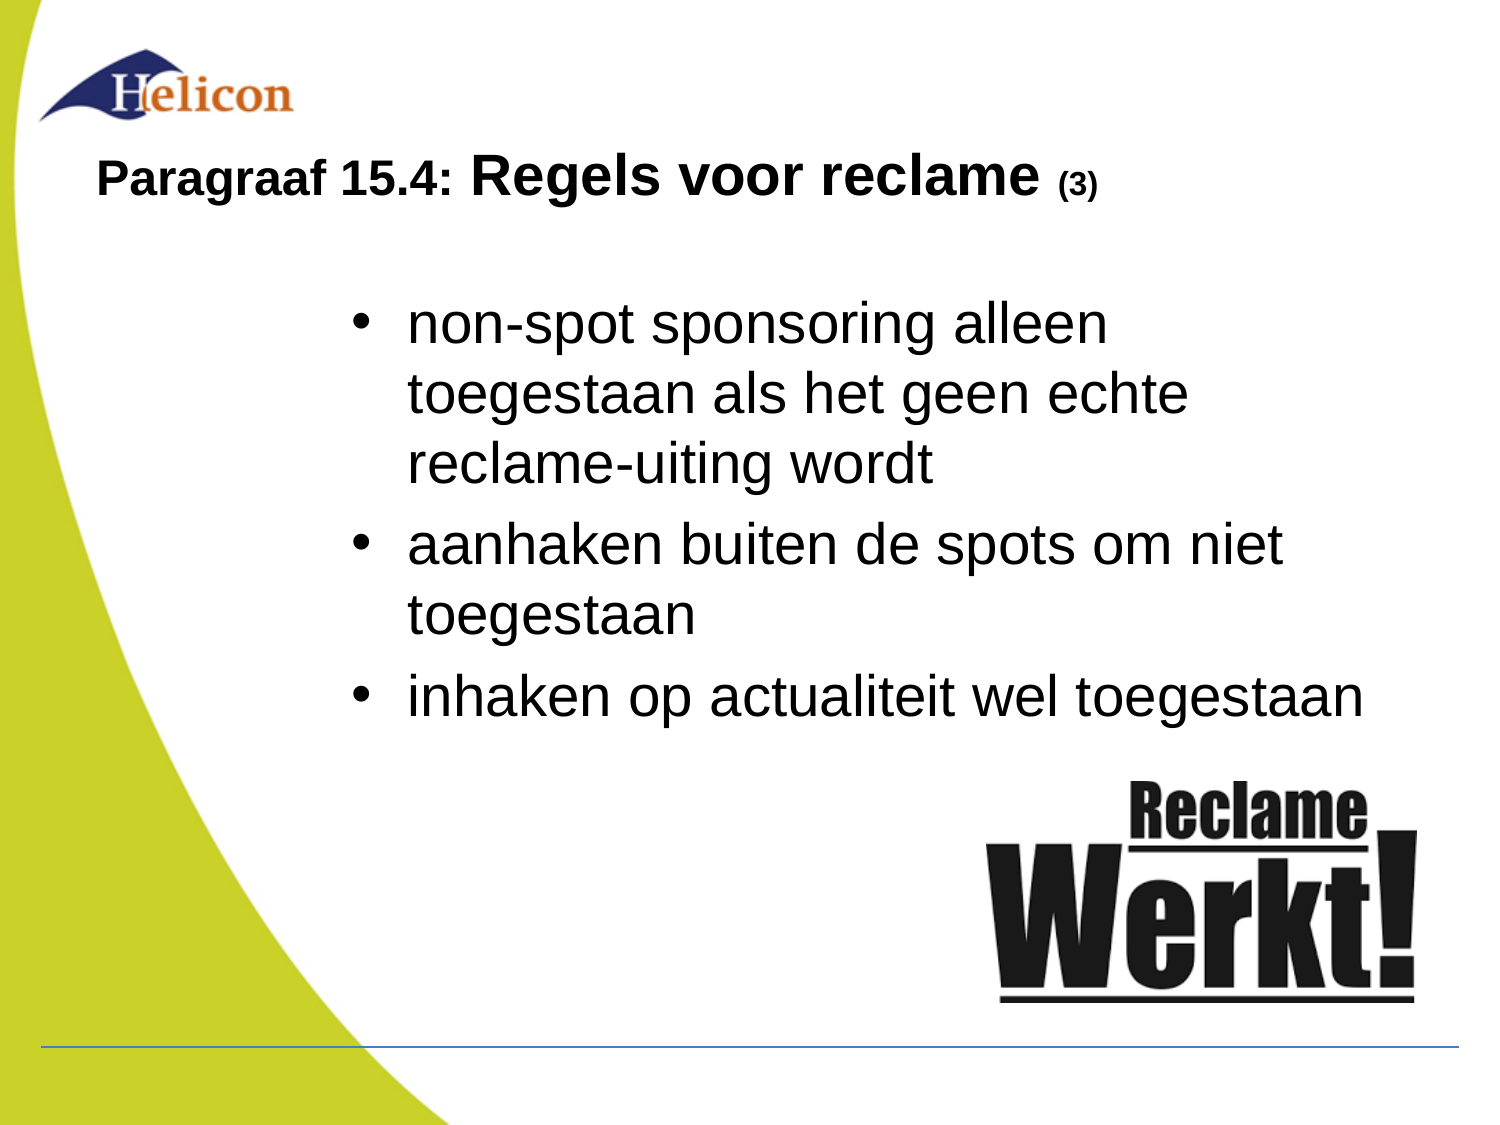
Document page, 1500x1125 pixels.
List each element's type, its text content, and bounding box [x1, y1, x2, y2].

title Paragraaf 15.4: Regels voor reclame (3) [64, 78, 1415, 266]
list non-spot sponsoring alleen toegestaan als het geen echte reclame-uiting wordt aanhaken buiten de spots om niet toegestaan inhaken op actualiteit wel toegestaan [336, 196, 1425, 1005]
picture [0, 0, 1500, 1125]
